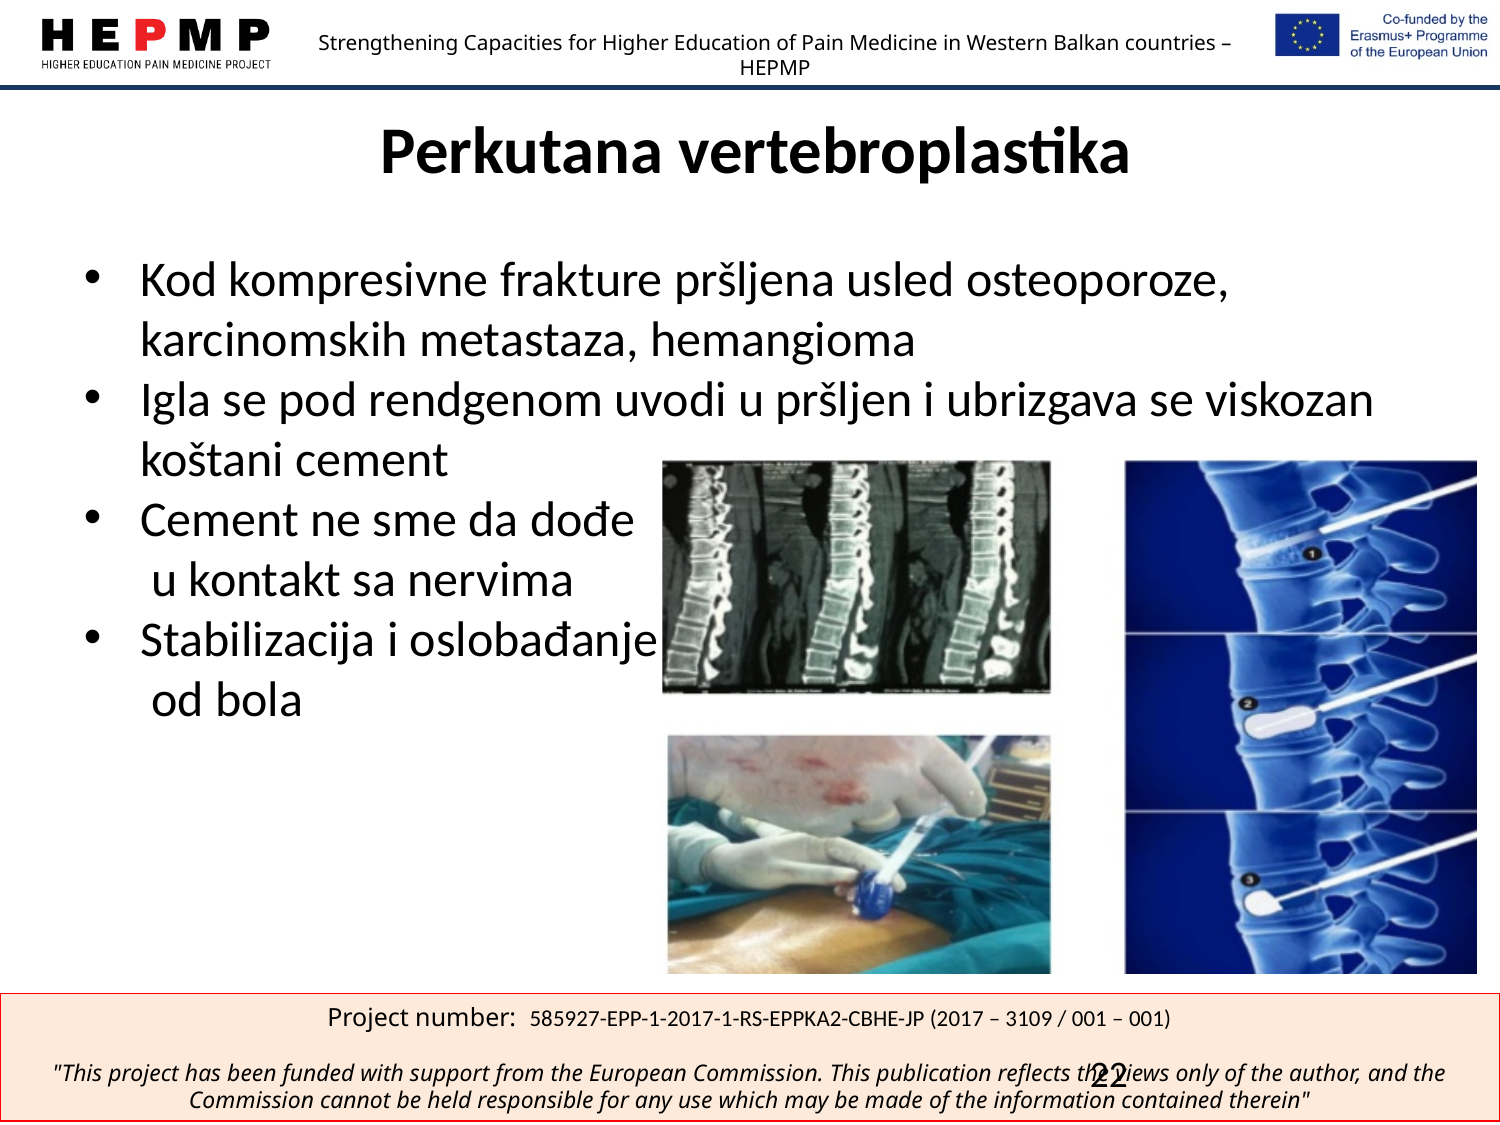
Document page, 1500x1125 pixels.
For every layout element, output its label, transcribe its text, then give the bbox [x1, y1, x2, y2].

picture [0, 0, 300, 100]
text_box Perkutana vertebroplastika [365, 99, 1147, 195]
text_box Kod kompresivne frakture pršljena usled osteoporoze, karcinomskih metastaza, hemangioma Igla se pod rendgenom uvodi u pršljen i ubrizgava se viskozan koštani cement Cement ne sme da dođe u kontakt sa nervima Stabilizacija i oslobađanje od bola [69, 239, 1391, 735]
picture [1262, 1, 1498, 69]
picture [662, 459, 1478, 974]
slide_number 22 [1074, 1042, 1425, 1103]
